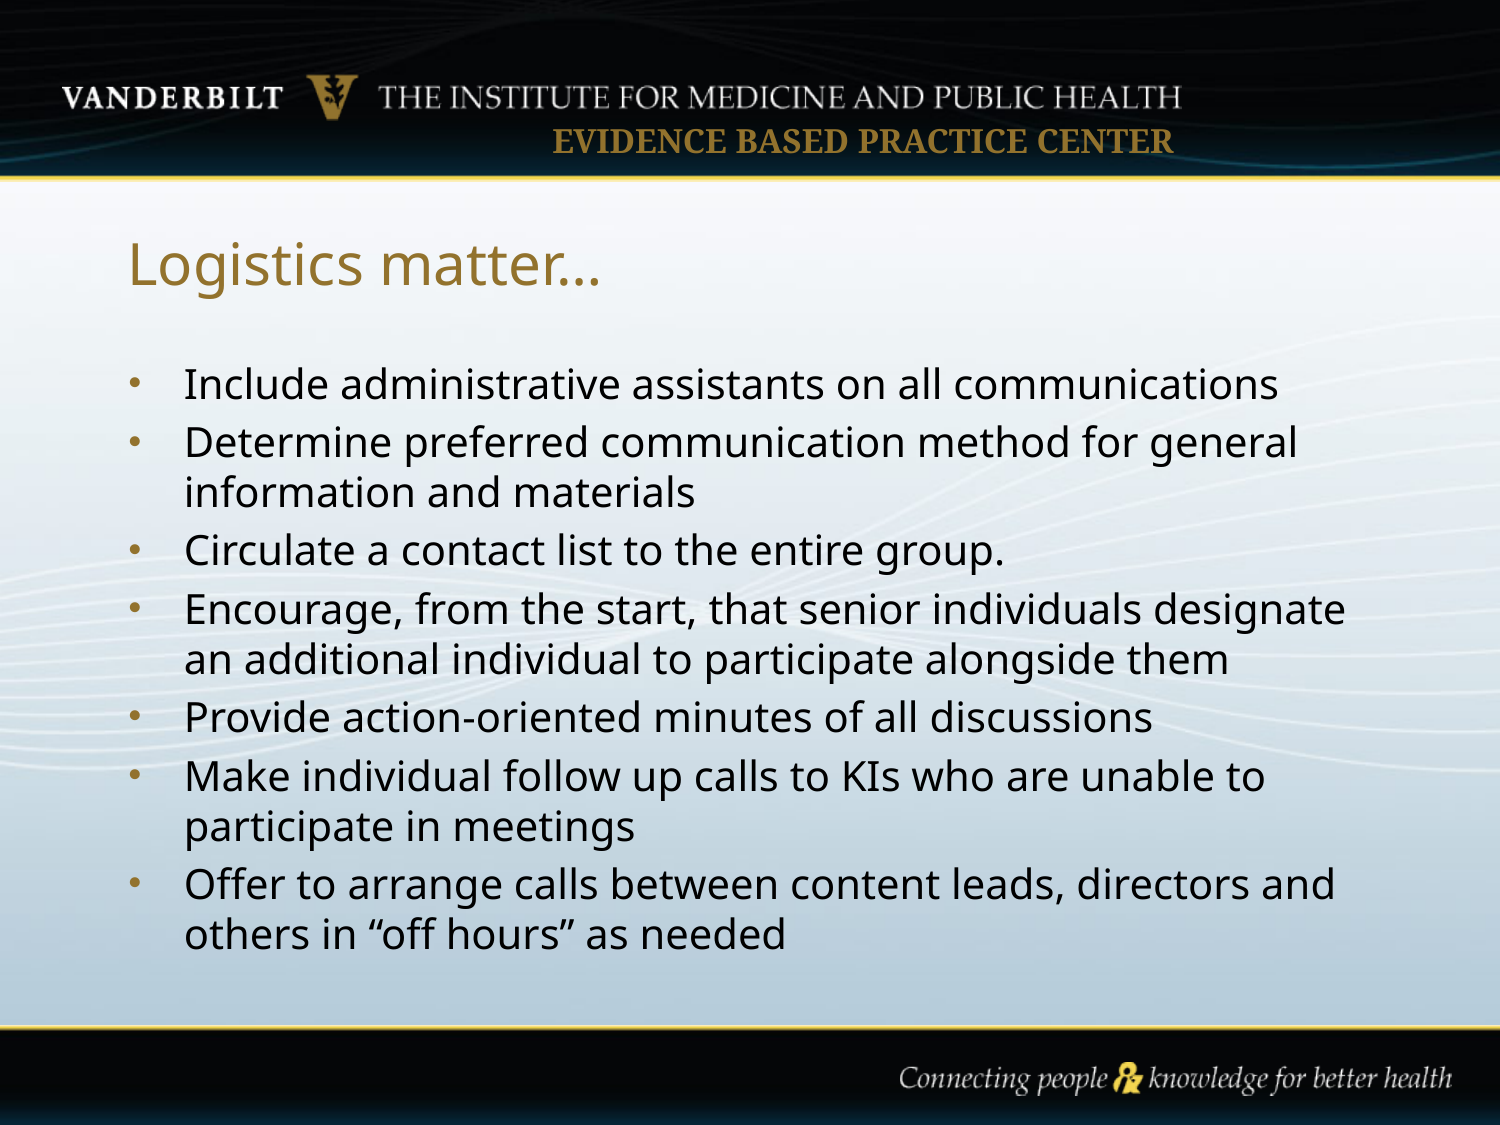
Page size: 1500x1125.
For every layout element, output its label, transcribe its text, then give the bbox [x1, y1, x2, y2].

picture [0, 0, 1500, 1125]
list Include administrative assistants on all communications Determine preferred communication method for general information and materials Circulate a contact list to the entire group. Encourage, from the start, that senior individuals designate an additional individual to participate alongside them Provide action-oriented minutes of all discussions Make individual follow up calls to KIs who are unable to participate in meetings Offer to arrange calls between content leads, directors and others in “off hours” as needed [112, 349, 1388, 988]
title Logistics matter… [112, 212, 1388, 313]
